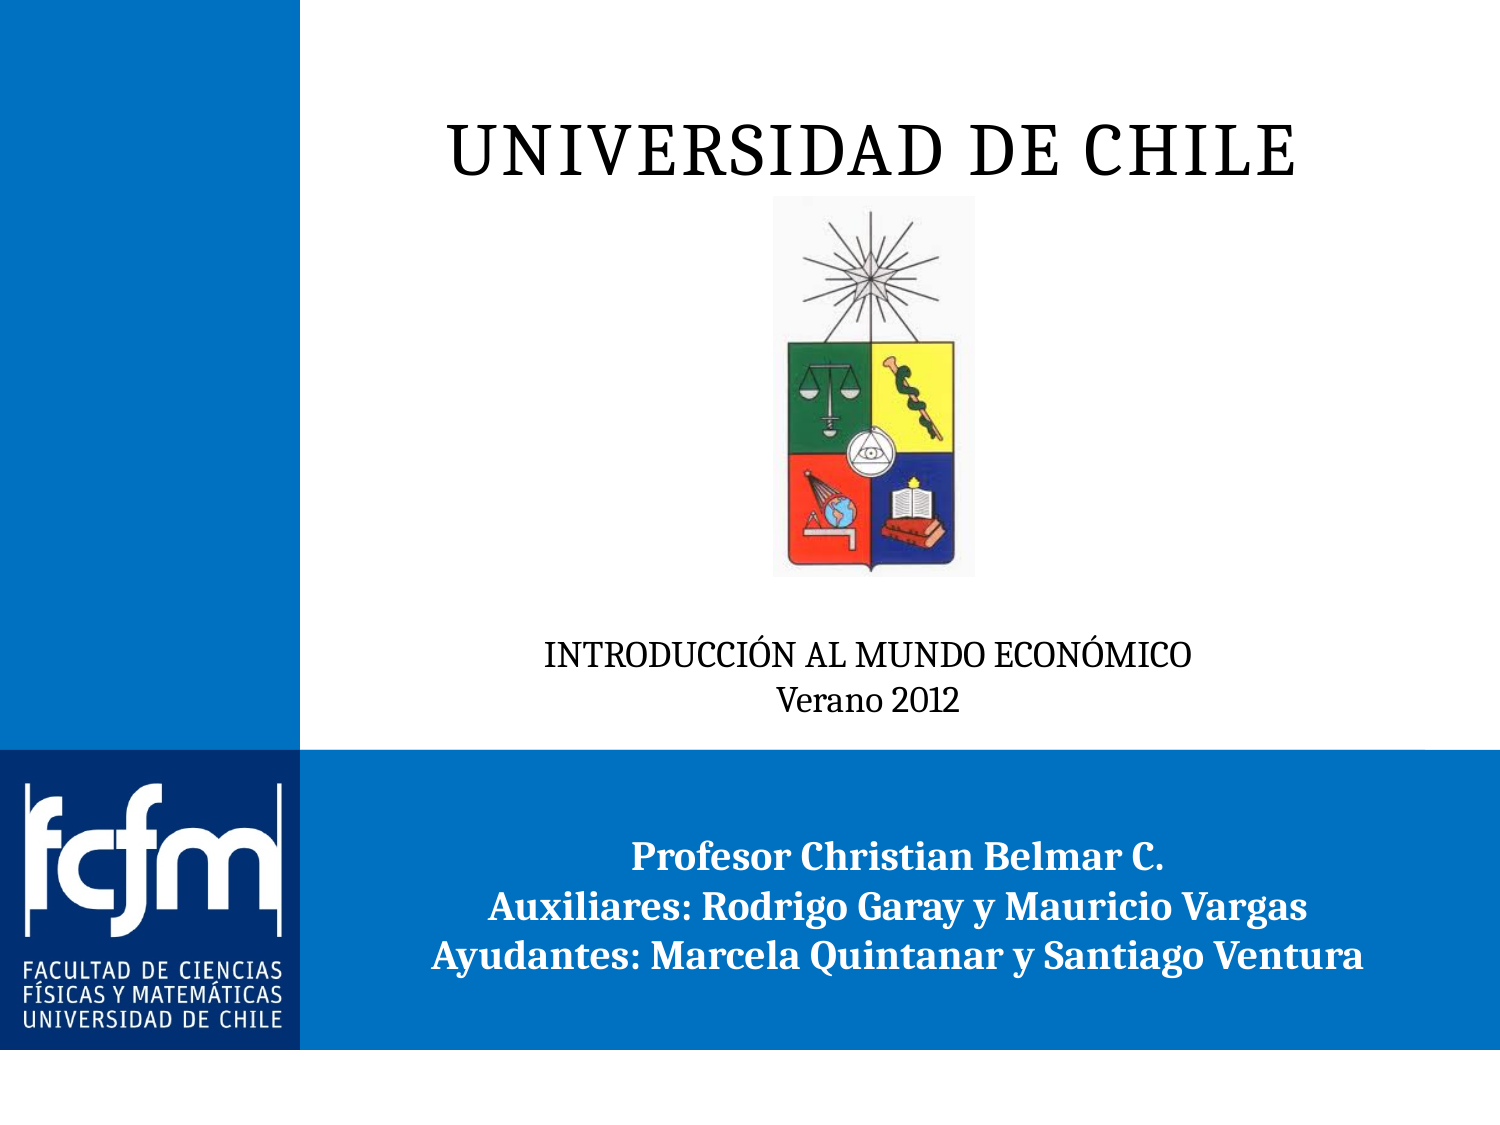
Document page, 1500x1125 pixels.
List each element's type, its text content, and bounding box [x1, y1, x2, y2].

text_box Profesor Christian Belmar C. Auxiliares: Rodrigo Garay y Mauricio Vargas Ayudantes: Marcela Quintanar y Santiago Ventura [380, 805, 1416, 1002]
title Universidad de chile [336, 66, 1412, 369]
picture [17, 774, 288, 1036]
text_box INTRODUCCIÓN AL MUNDO ECONÓMICO Verano 2012 [510, 629, 1227, 720]
picture [773, 195, 975, 578]
